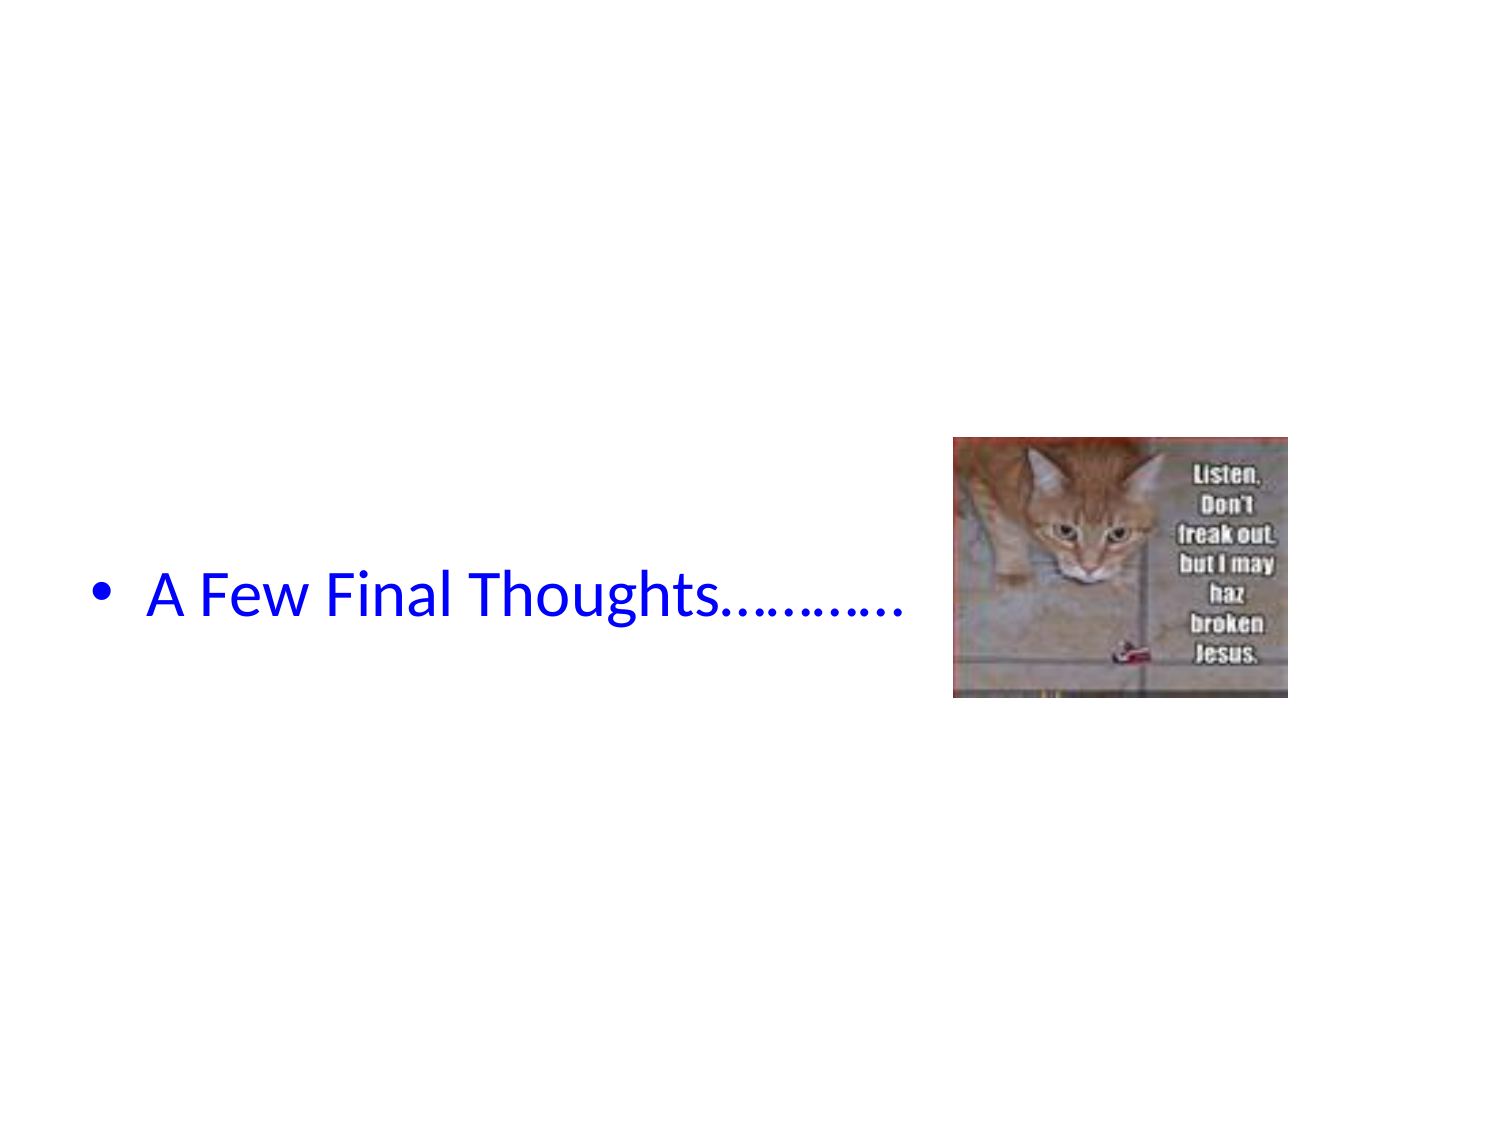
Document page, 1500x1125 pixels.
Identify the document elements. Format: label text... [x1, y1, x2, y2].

picture [952, 437, 1288, 698]
list A Few Final Thoughts………… [75, 262, 1425, 1005]
